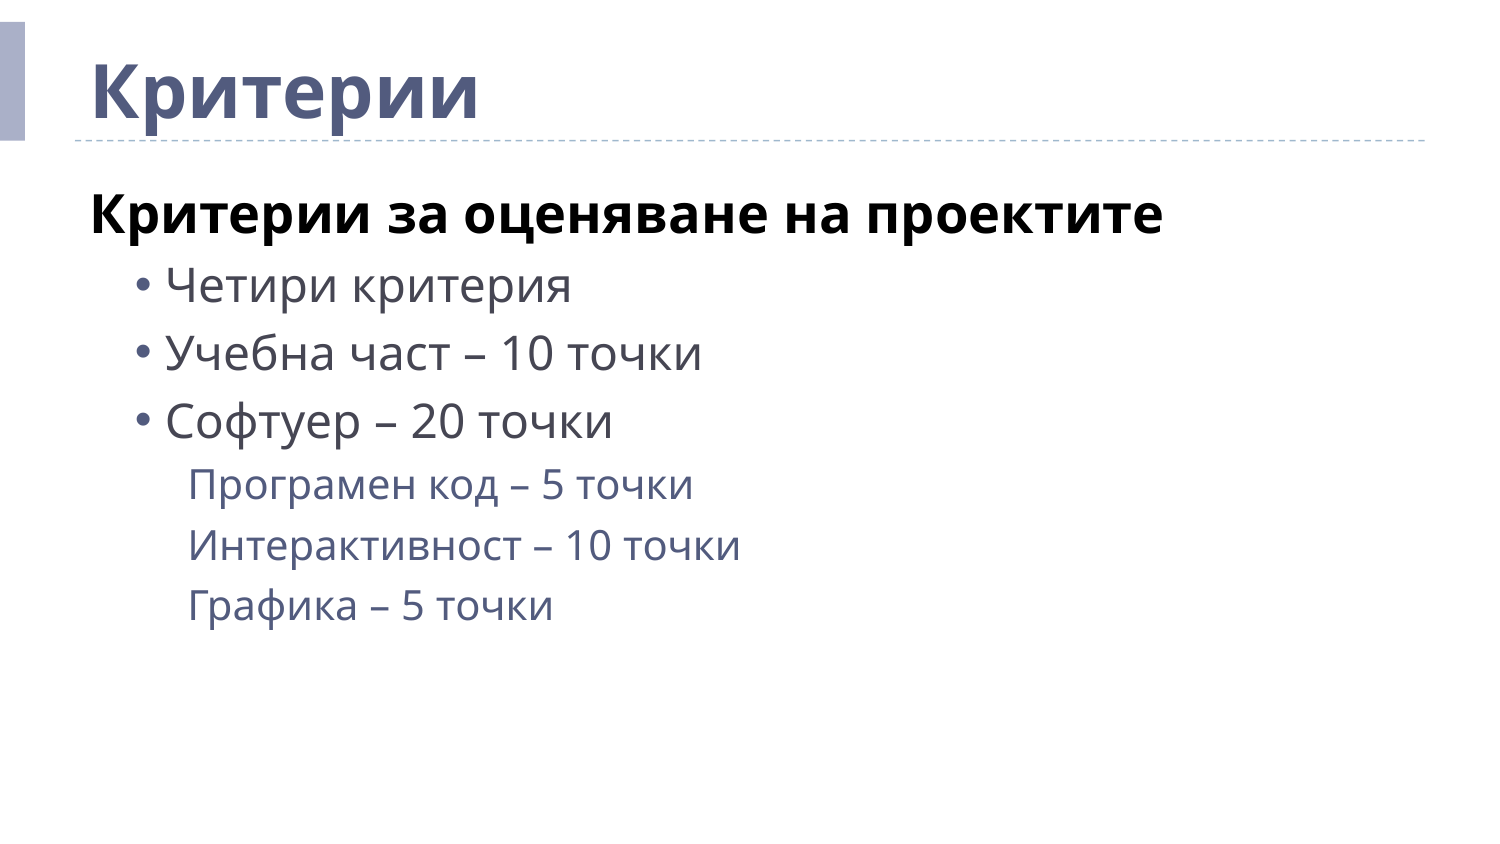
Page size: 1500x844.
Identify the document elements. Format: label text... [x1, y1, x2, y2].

title Критерии [75, 18, 1475, 141]
list Критерии за оценяване на проектите Четири критерия Учебна част – 10 точки Софтуер – 20 точки Програмен код – 5 точки Интерактивност – 10 точки Графика – 5 точки [75, 171, 1475, 835]
